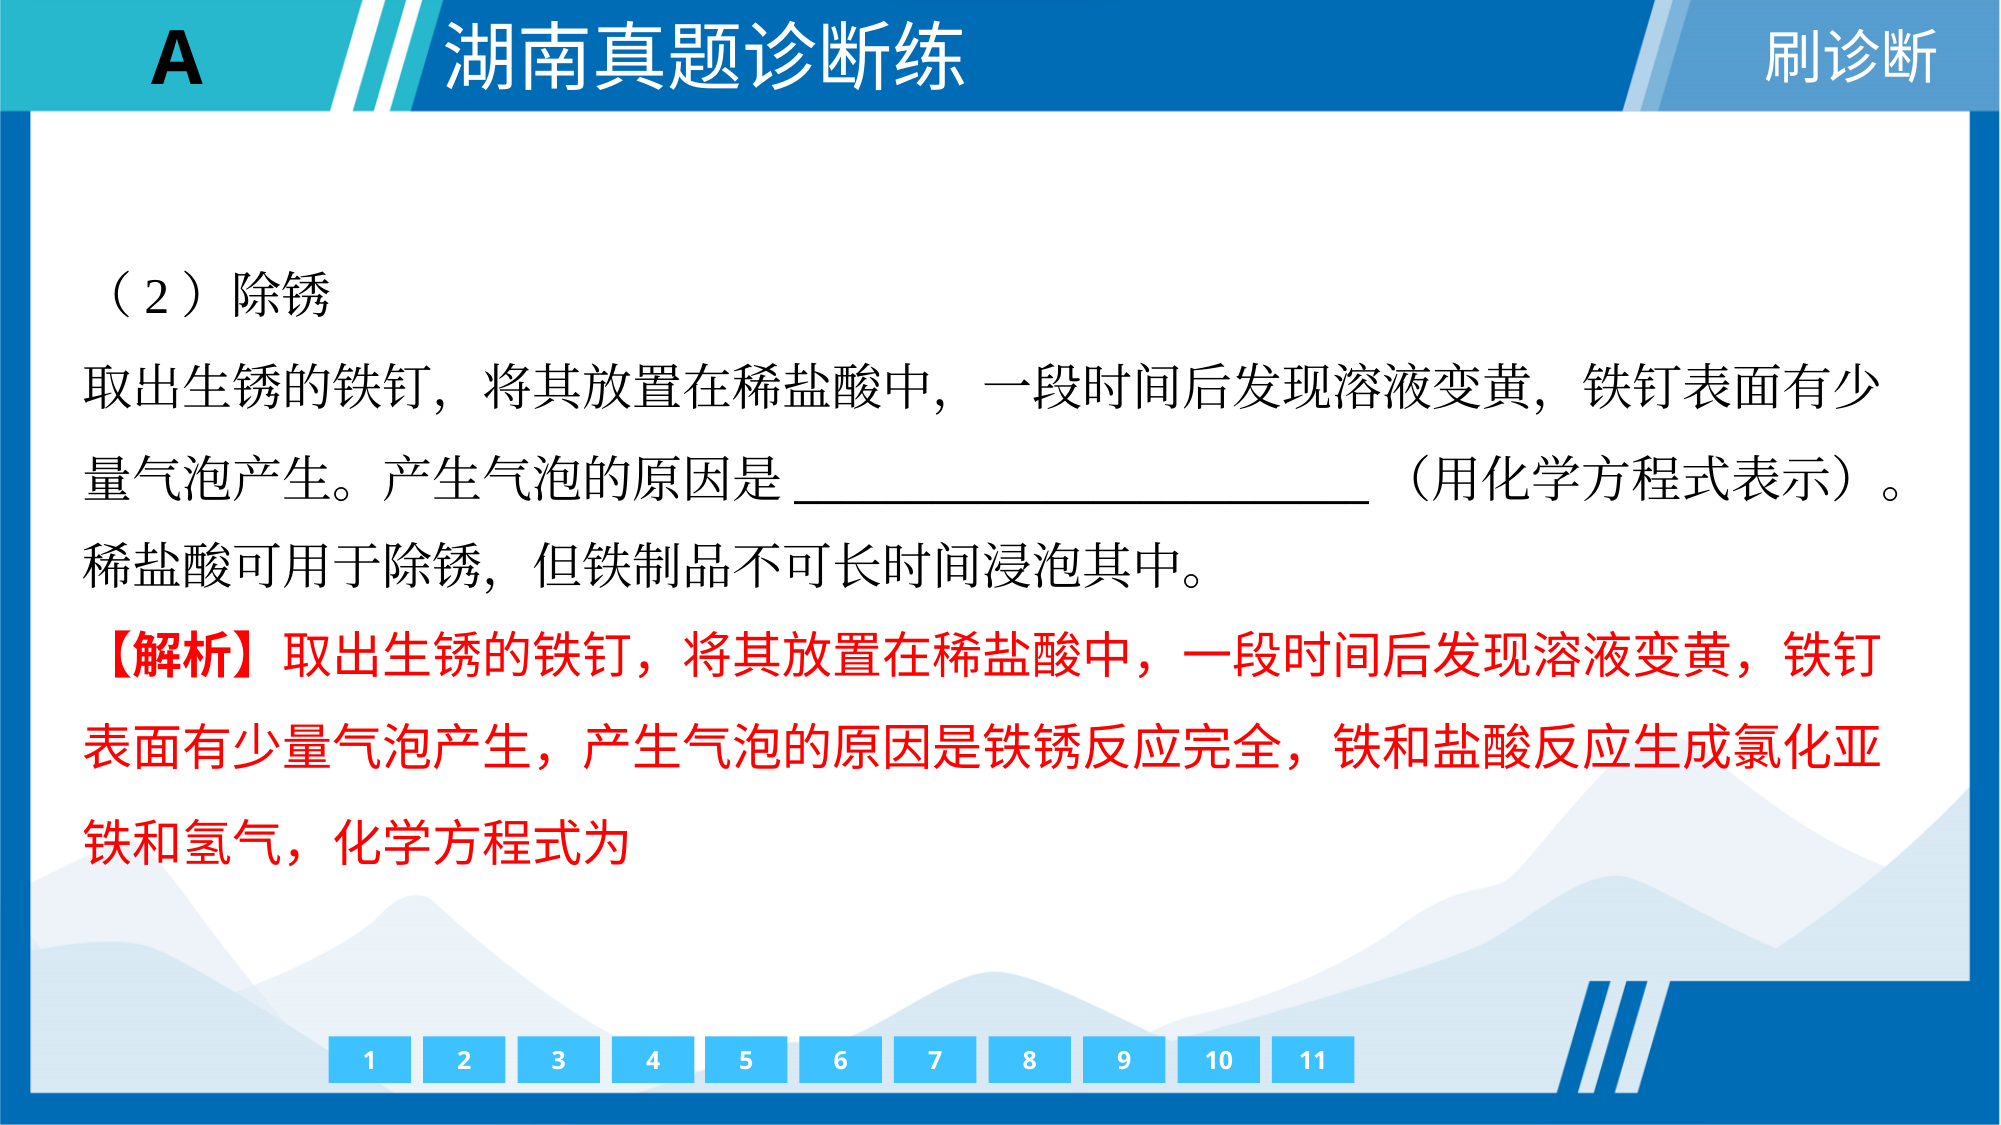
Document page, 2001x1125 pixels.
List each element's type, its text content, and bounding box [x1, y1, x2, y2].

picture [0, 0, 2000, 1125]
text_box （2）除锈 取出生锈的铁钉，将其放置在稀盐酸中，一段时间后发现溶液变黄，铁钉表面有少 量气泡产生。产生气泡的原因是_________________________（用化学方程式表示）。 稀盐酸可用于除锈，但铁制品不可长时间浸泡其中。 [82, 232, 1917, 585]
